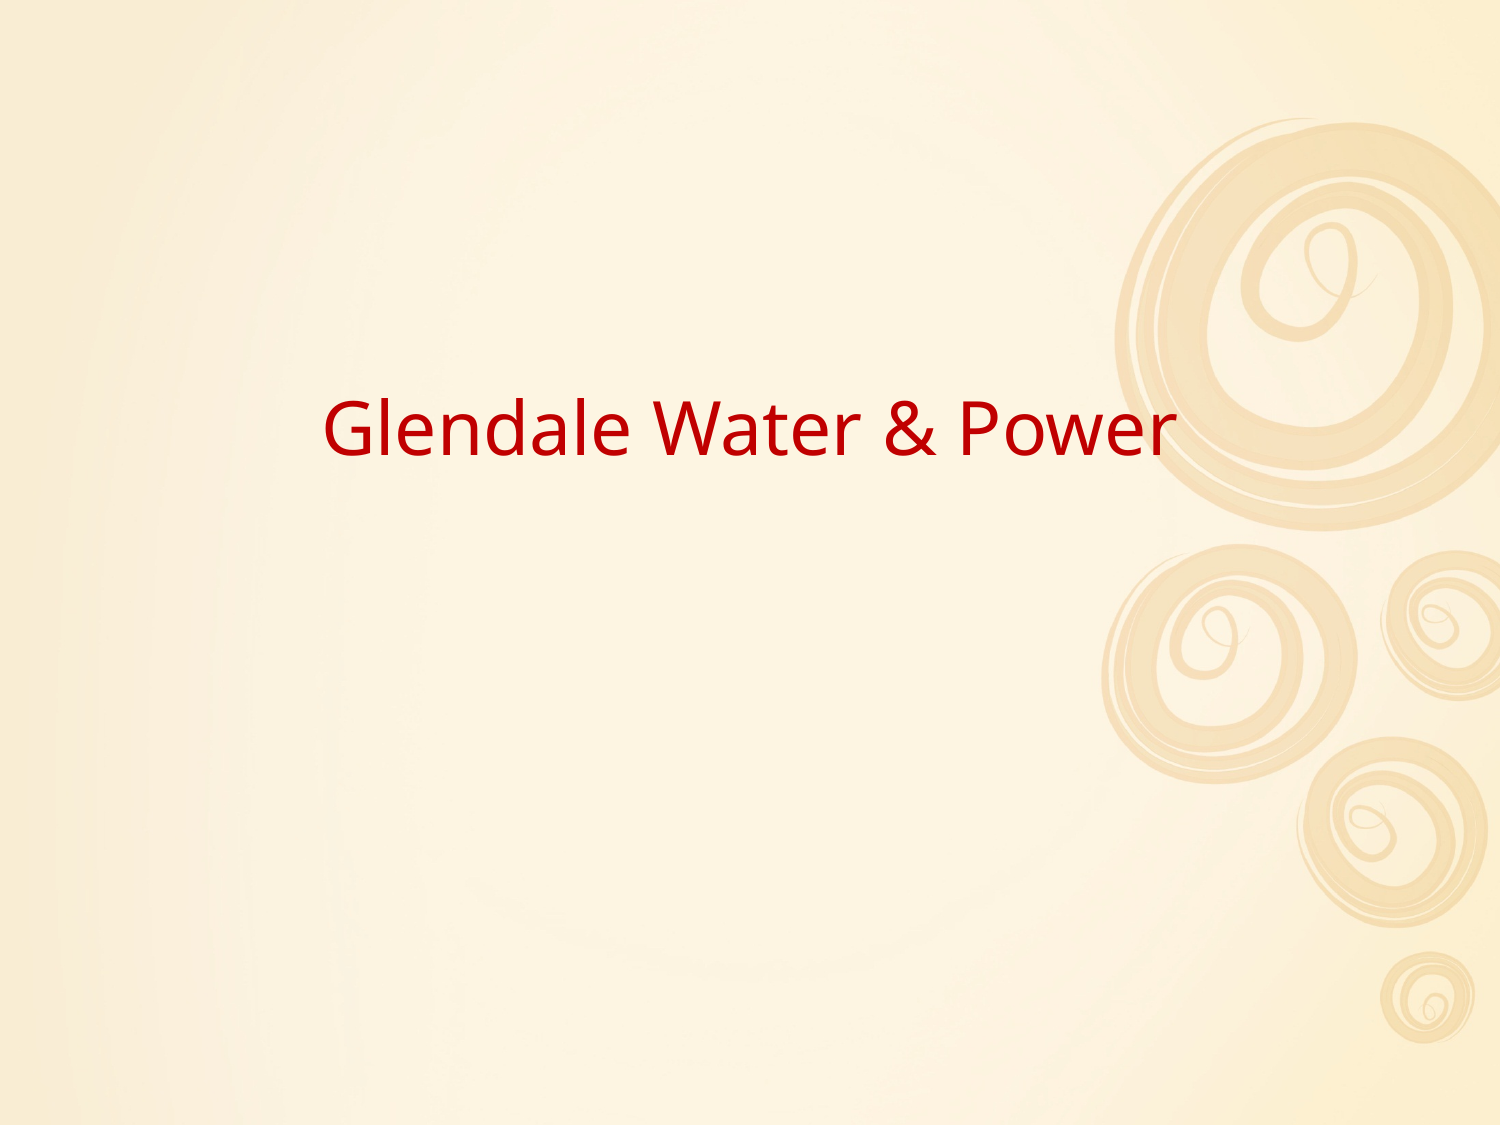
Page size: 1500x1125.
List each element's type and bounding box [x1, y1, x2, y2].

title [75, 324, 1425, 525]
picture [0, 0, 1500, 1125]
